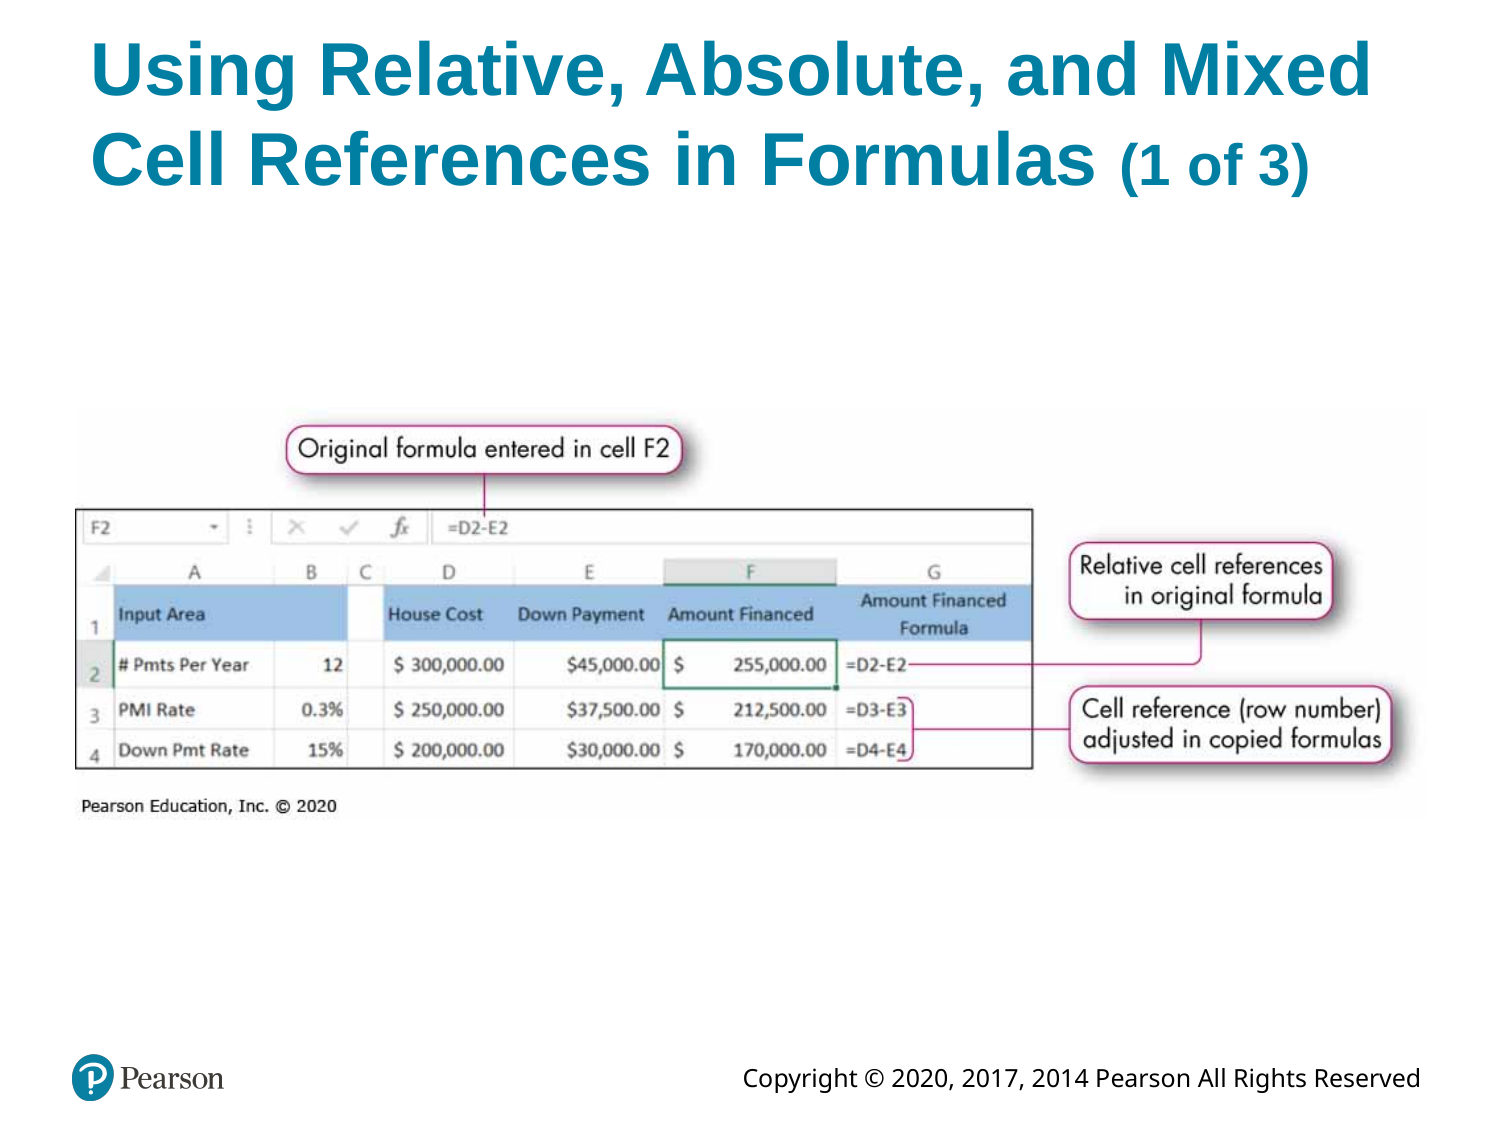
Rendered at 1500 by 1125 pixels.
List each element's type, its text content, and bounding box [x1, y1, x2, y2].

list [74, 407, 1426, 820]
picture [80, 1063, 106, 1088]
picture [98, 1054, 224, 1101]
title Using Relative, Absolute, and Mixed Cell References in Formulas (1 of 3) [75, 35, 1425, 216]
picture [72, 1054, 88, 1070]
picture [72, 1087, 83, 1101]
